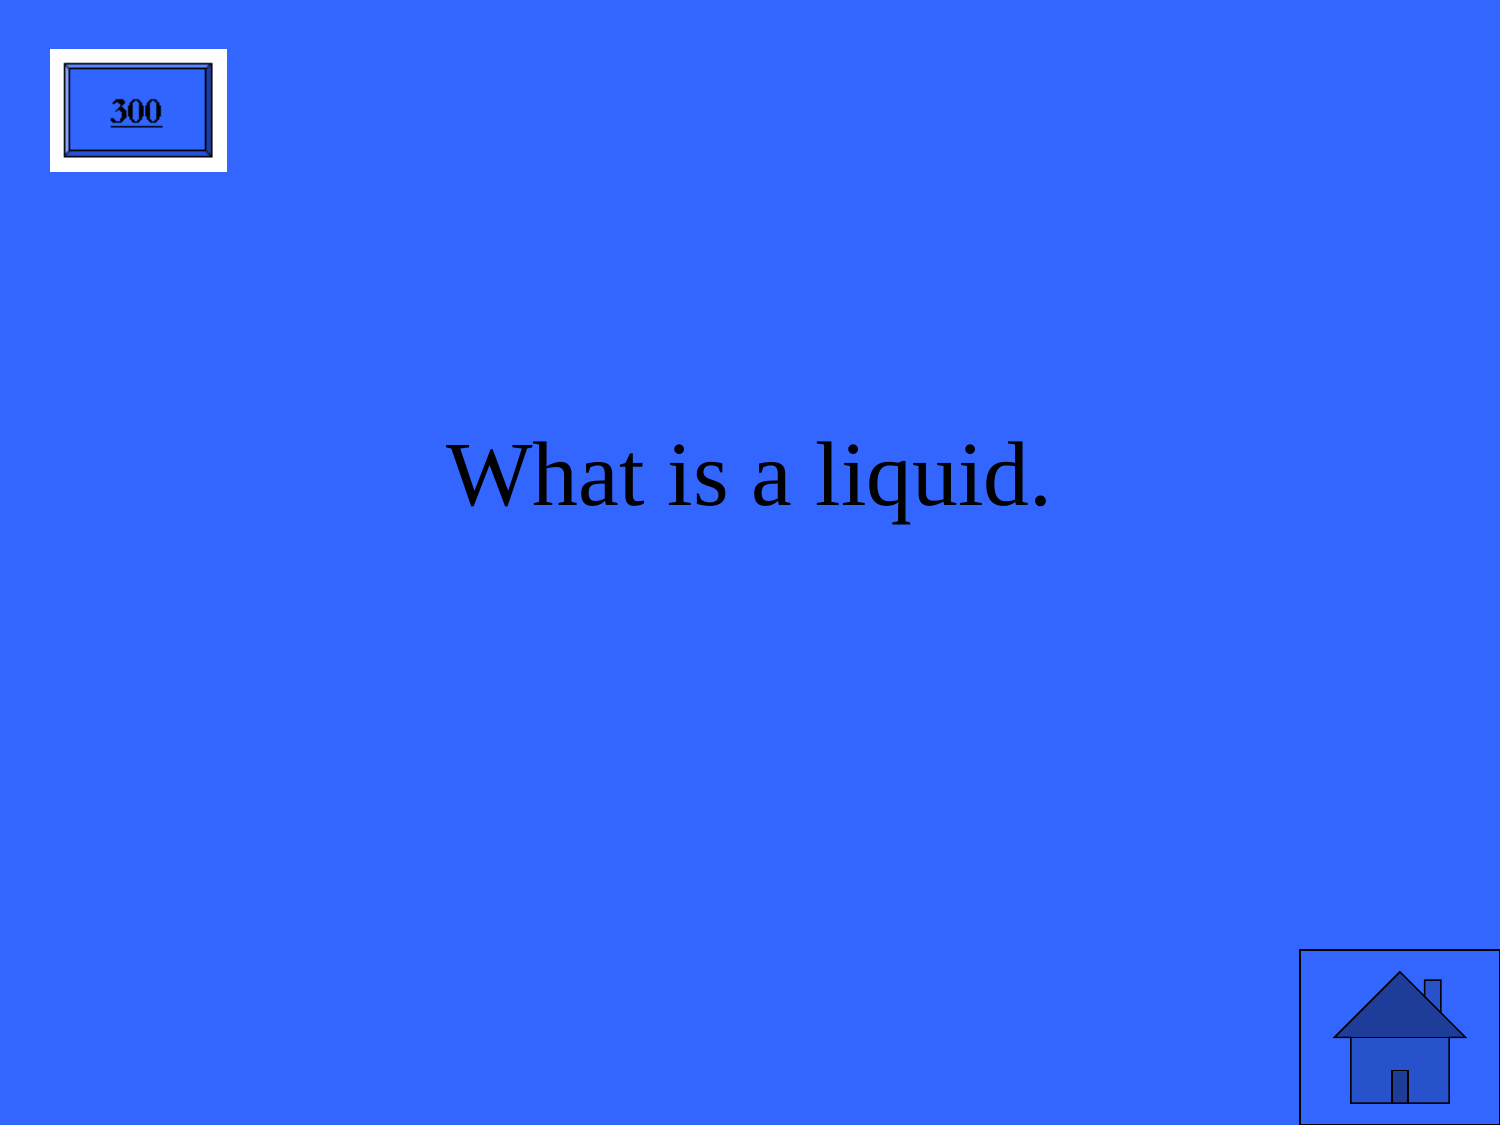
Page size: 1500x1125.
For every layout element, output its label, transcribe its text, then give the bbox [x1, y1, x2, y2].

title What is a liquid. [112, 374, 1388, 563]
picture [49, 49, 227, 173]
text_box [1299, 950, 1500, 1125]
